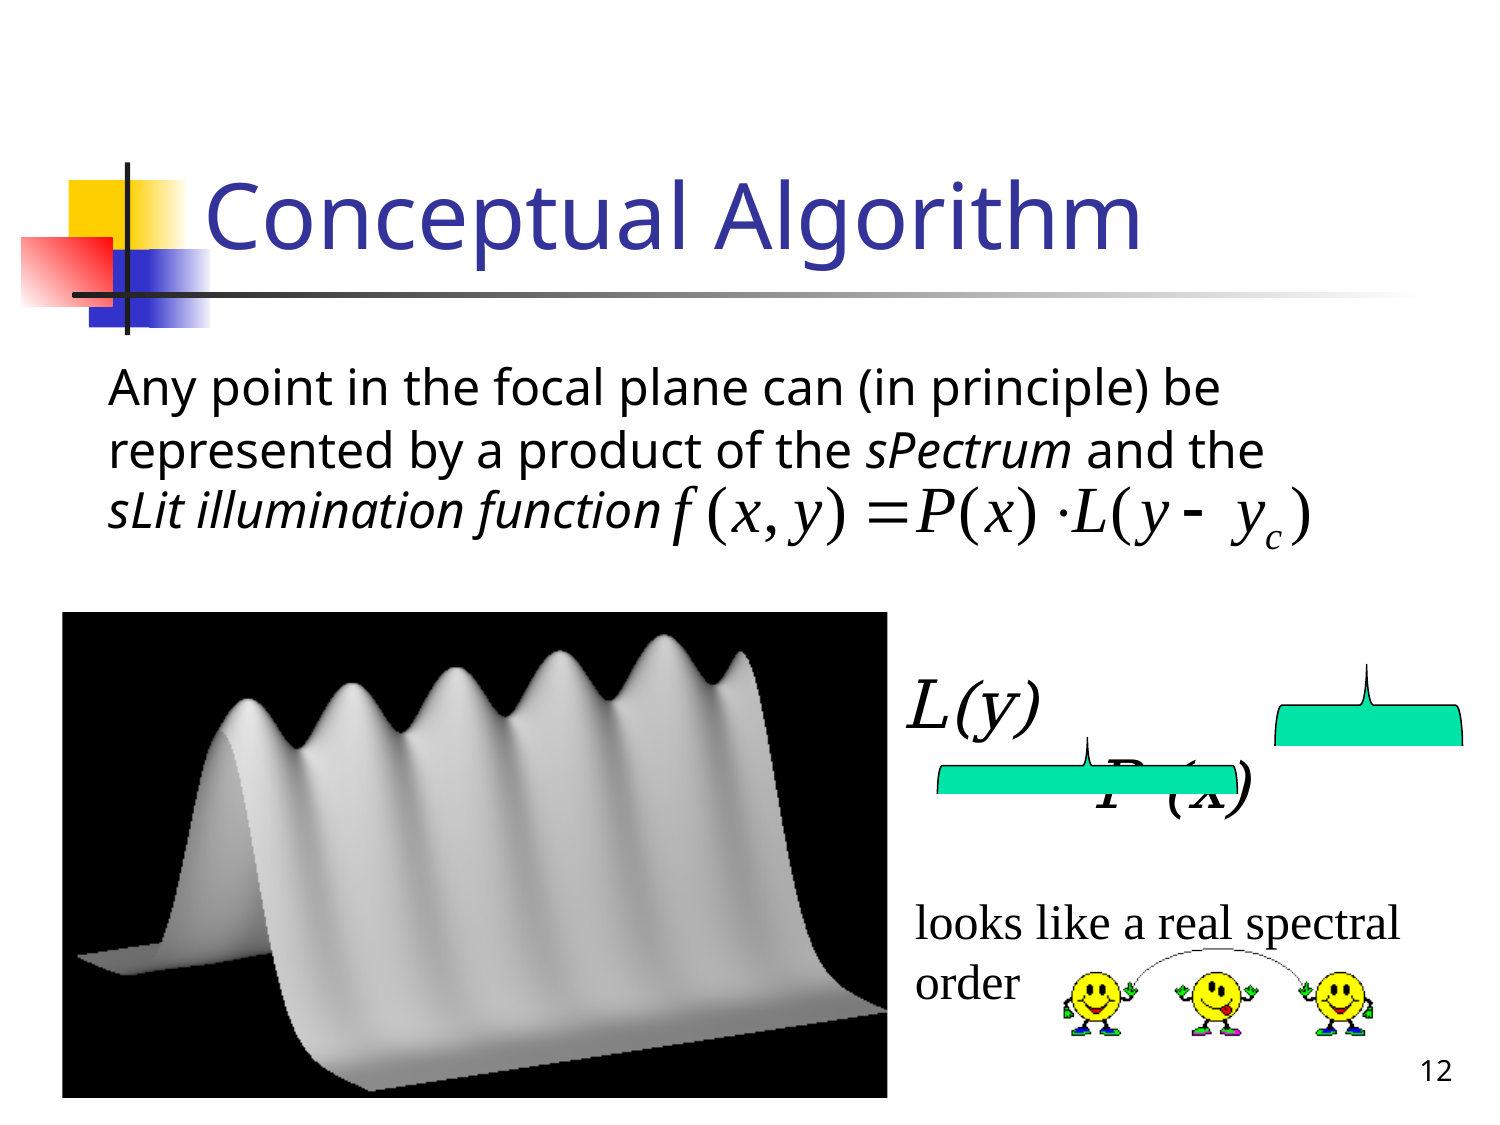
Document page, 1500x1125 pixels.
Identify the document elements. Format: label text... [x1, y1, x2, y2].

slide_number 12 [1155, 1024, 1468, 1100]
picture [1062, 927, 1376, 1038]
text_box looks like a real spectral order [900, 887, 1475, 1017]
title Conceptual Algorithm [188, 35, 1468, 275]
list Any point in the focal plane can (in principle) be represented by a product of the sPectrum and the sLit illumination function [37, 331, 1313, 1006]
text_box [887, 574, 1500, 880]
picture [62, 612, 888, 1099]
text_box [649, 466, 1326, 566]
